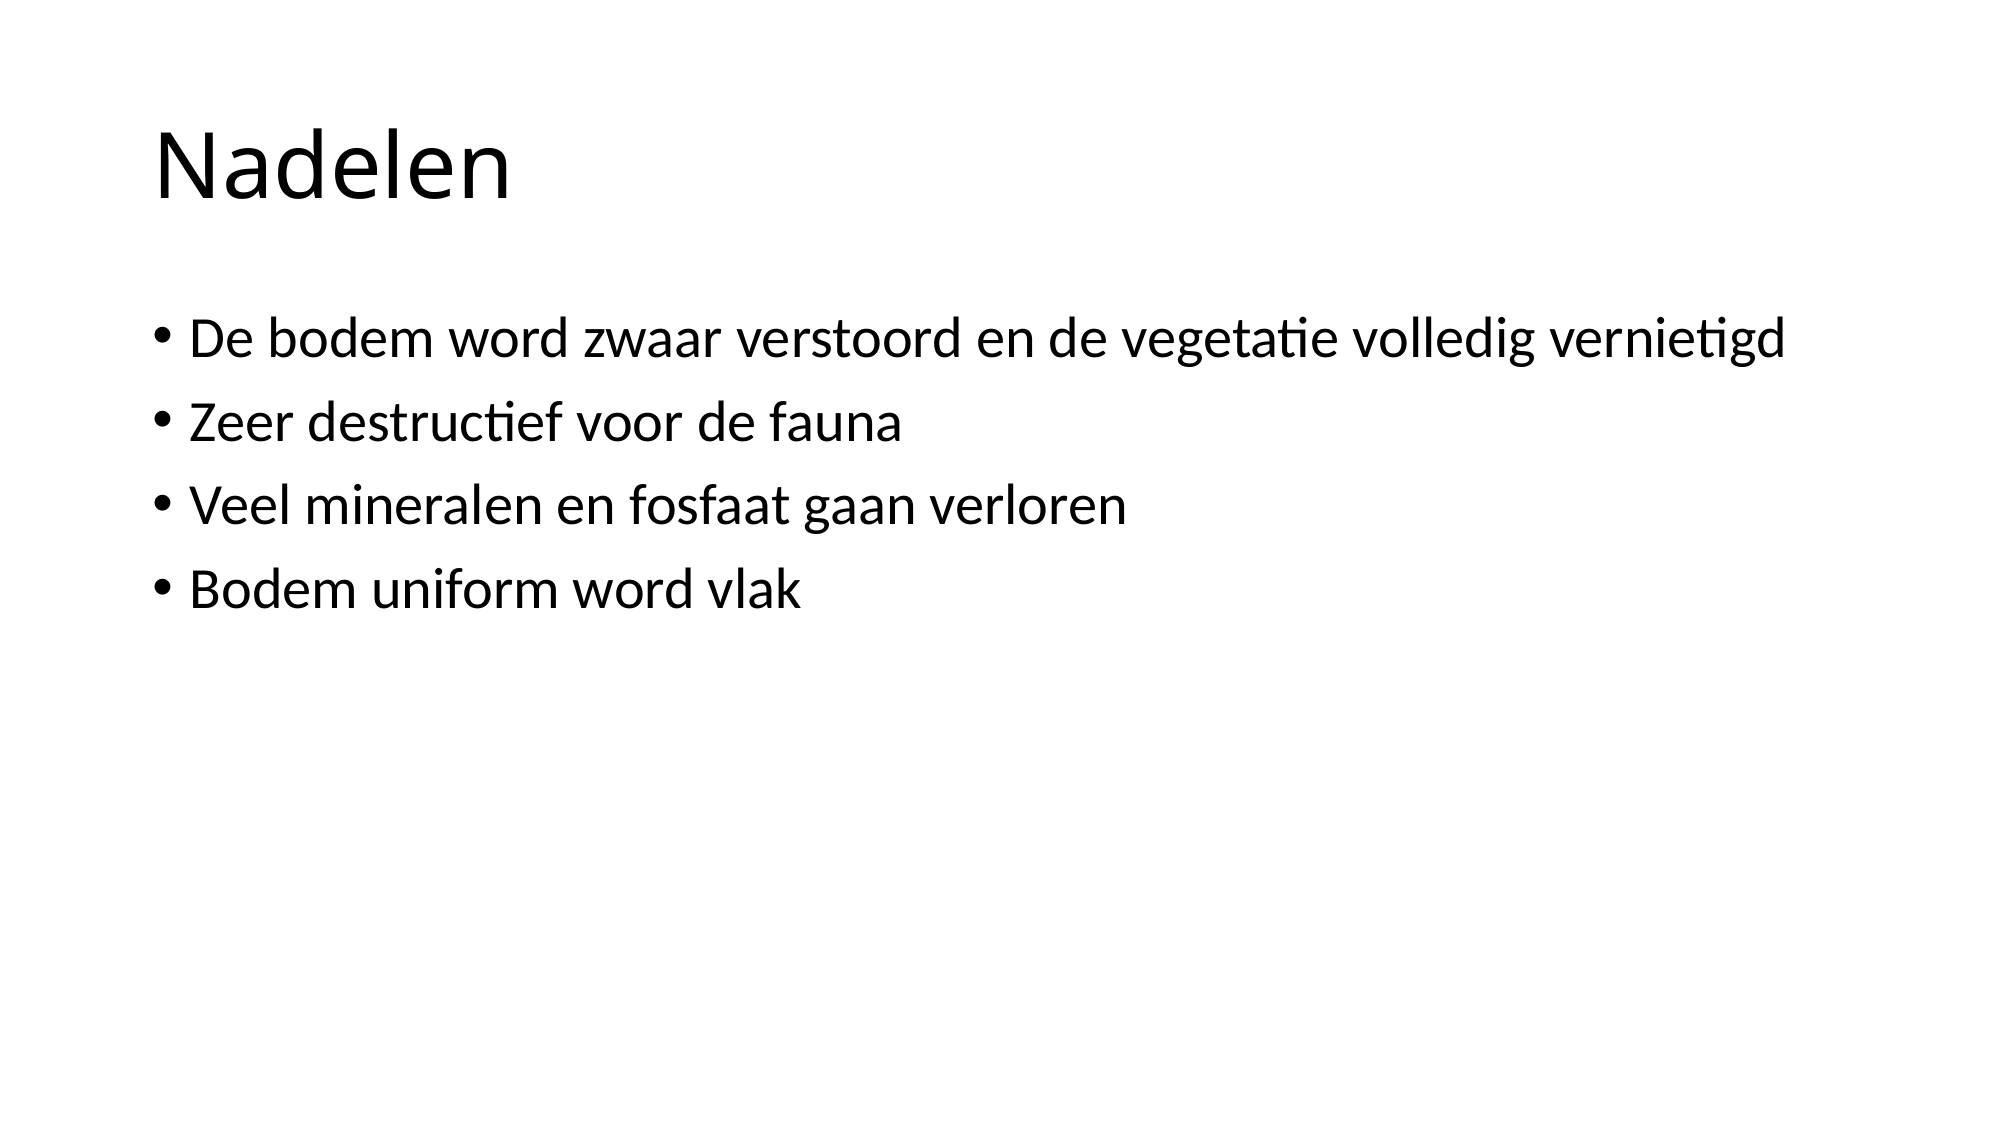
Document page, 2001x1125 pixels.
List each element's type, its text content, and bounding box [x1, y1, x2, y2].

list De bodem word zwaar verstoord en de vegetatie volledig vernietigd Zeer destructief voor de fauna Veel mineralen en fosfaat gaan verloren Bodem uniform word vlak [137, 299, 1863, 1014]
title Nadelen [137, 59, 1863, 278]
